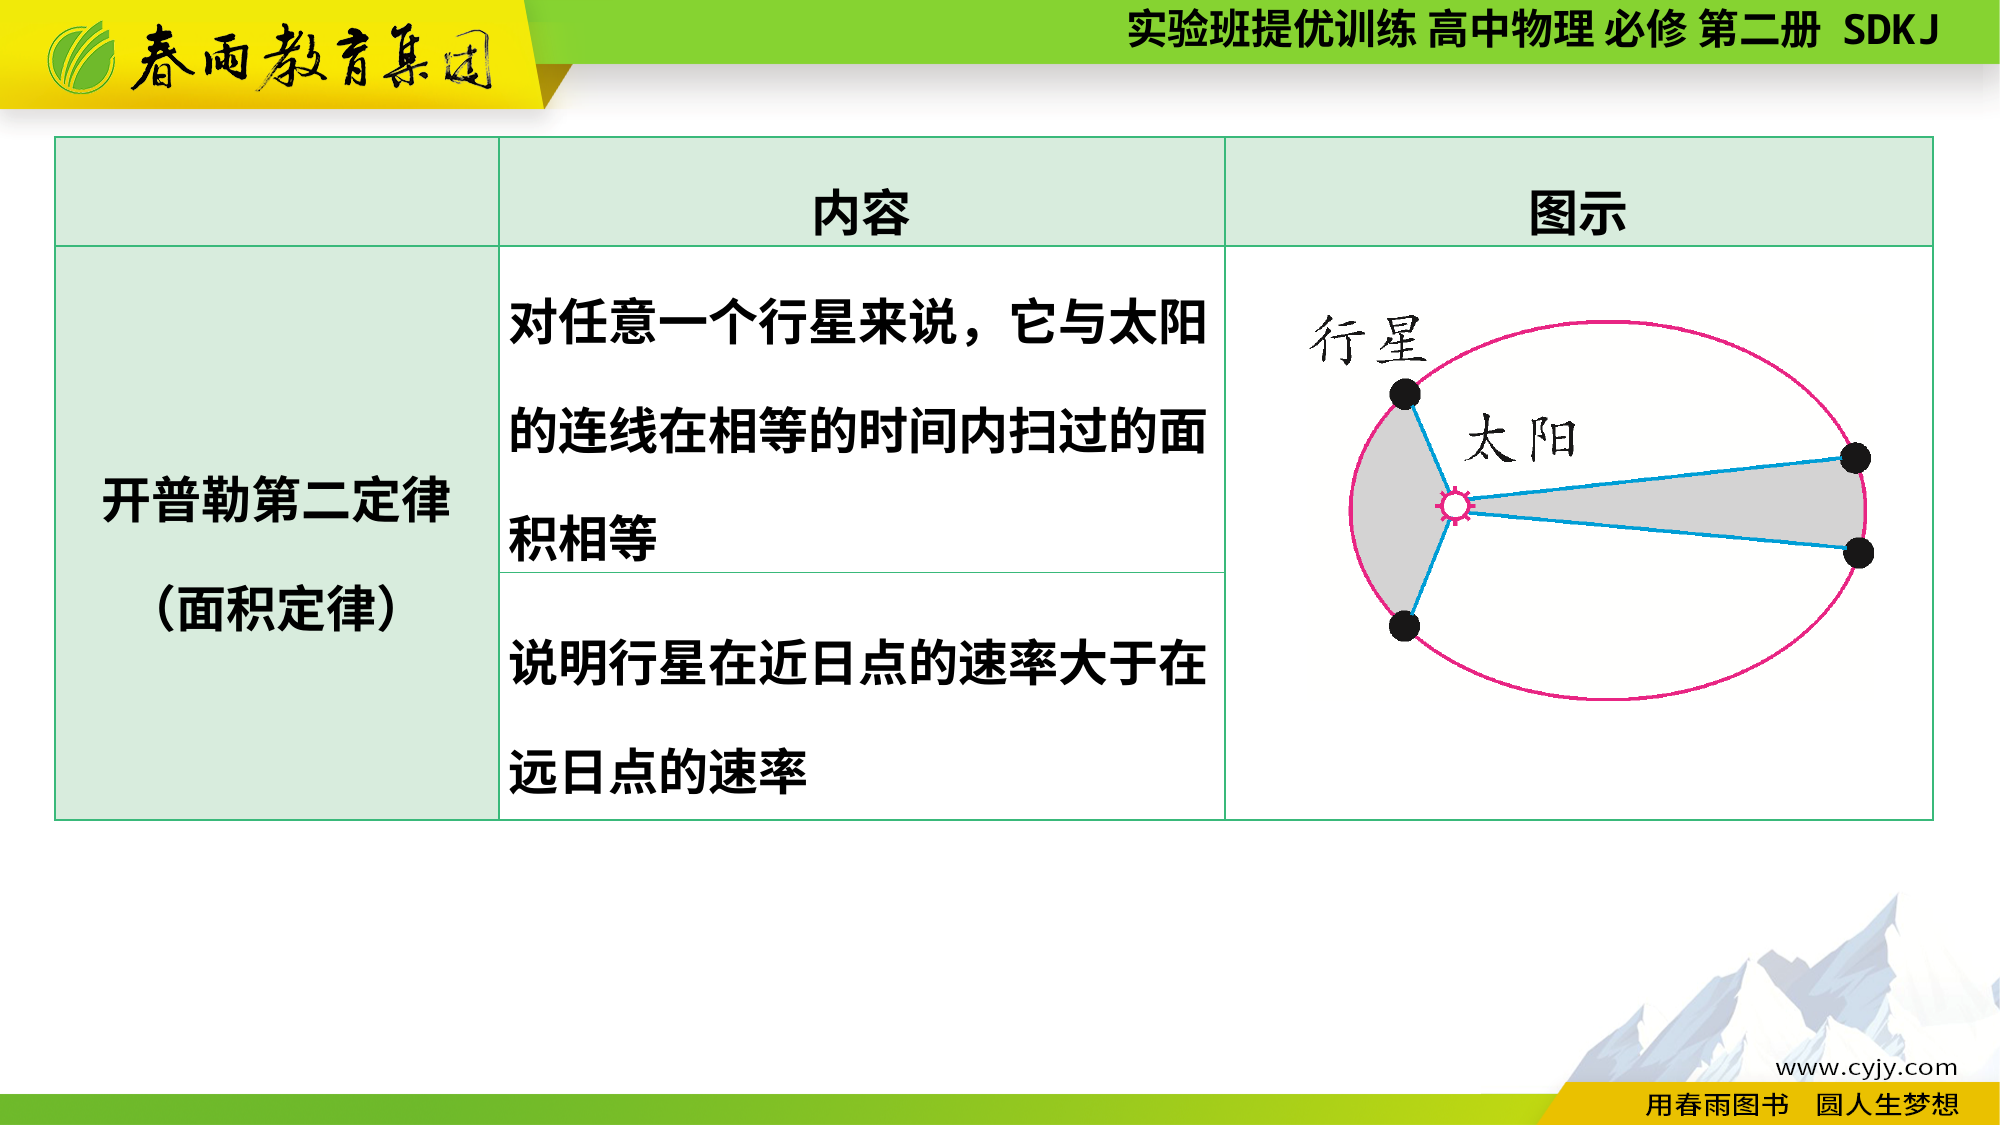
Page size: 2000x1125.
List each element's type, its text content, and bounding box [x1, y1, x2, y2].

table_header 内容 [500, 138, 1224, 245]
table_header 图示 [1226, 138, 1932, 245]
table_cell [1226, 247, 1932, 819]
table_cell 对任意一个行星来说，它与太阳的连线在相等的时间内扫过的面积相等 [500, 247, 1224, 572]
table_header [56, 138, 498, 245]
table_cell 开普勒第二定律 （面积定律） [56, 247, 498, 819]
table_cell 说明行星在近日点的速率大于在远日点的速率 [500, 573, 1224, 819]
picture [0, 0, 2000, 1125]
